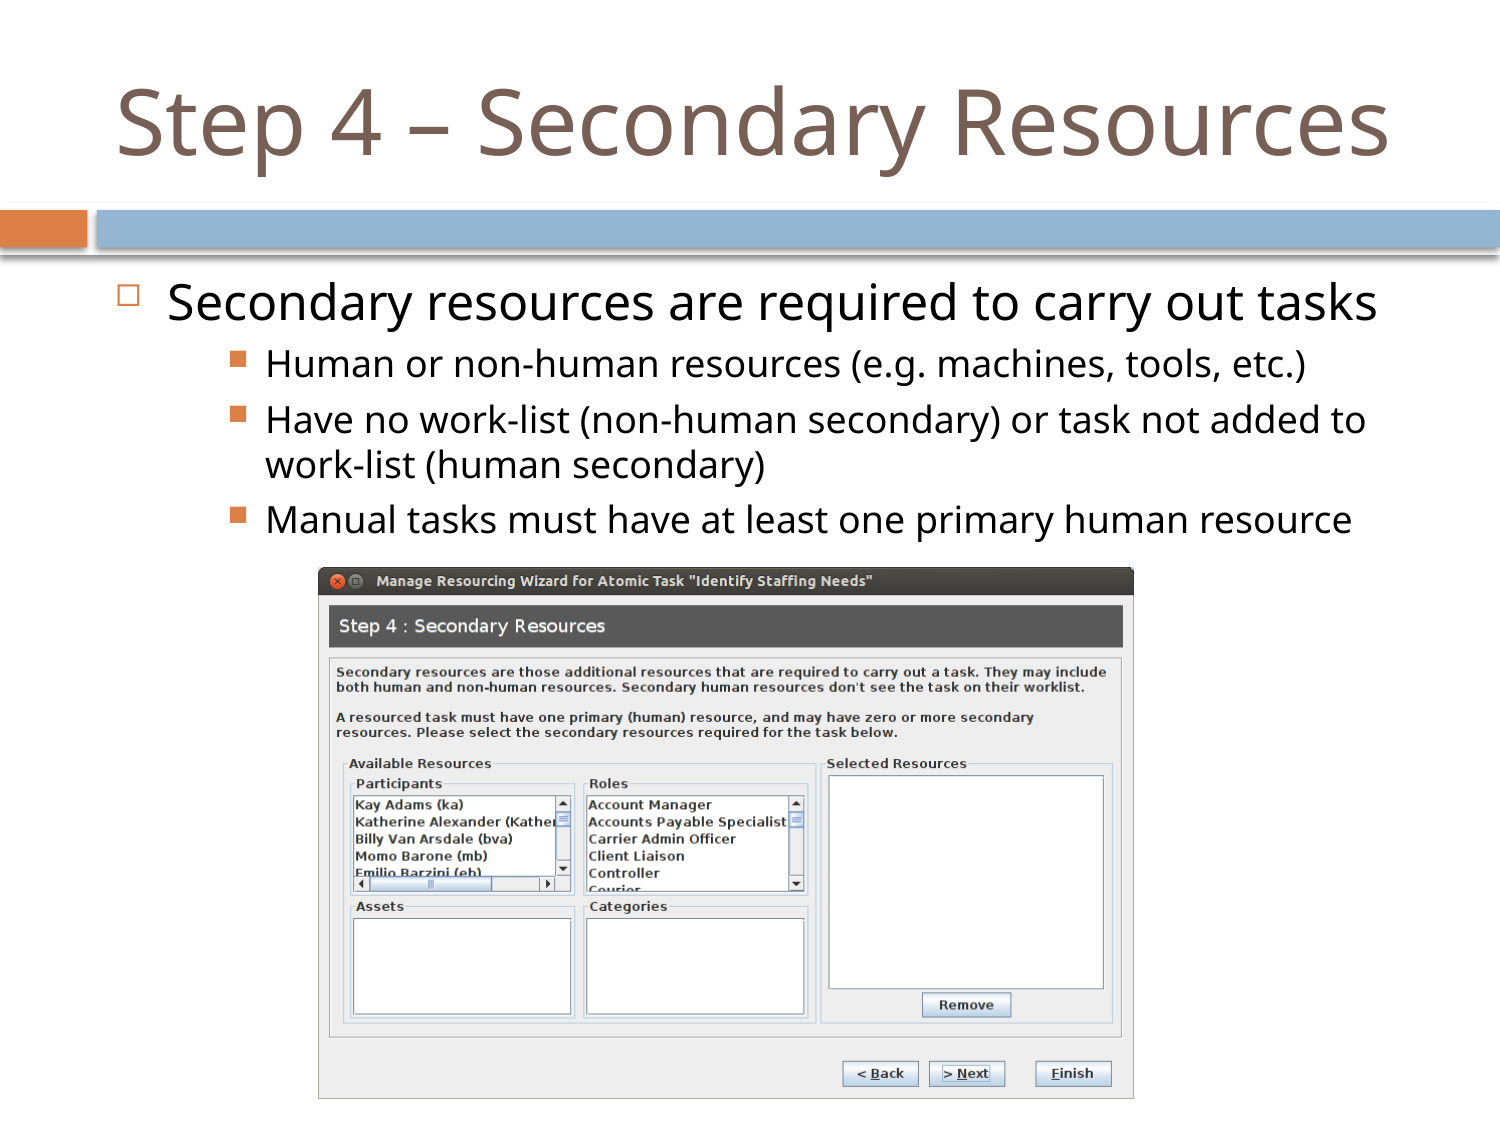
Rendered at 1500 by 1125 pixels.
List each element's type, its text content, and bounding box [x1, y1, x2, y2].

title Step 4 – Secondary Resources [100, 37, 1438, 200]
picture [318, 567, 1135, 1100]
list Secondary resources are required to carry out tasks Human or non-human resources (e.g. machines, tools, etc.) Have no work-list (non-human secondary) or task not added to work-list (human secondary) Manual tasks must have at least one primary human resource [100, 262, 1438, 1000]
